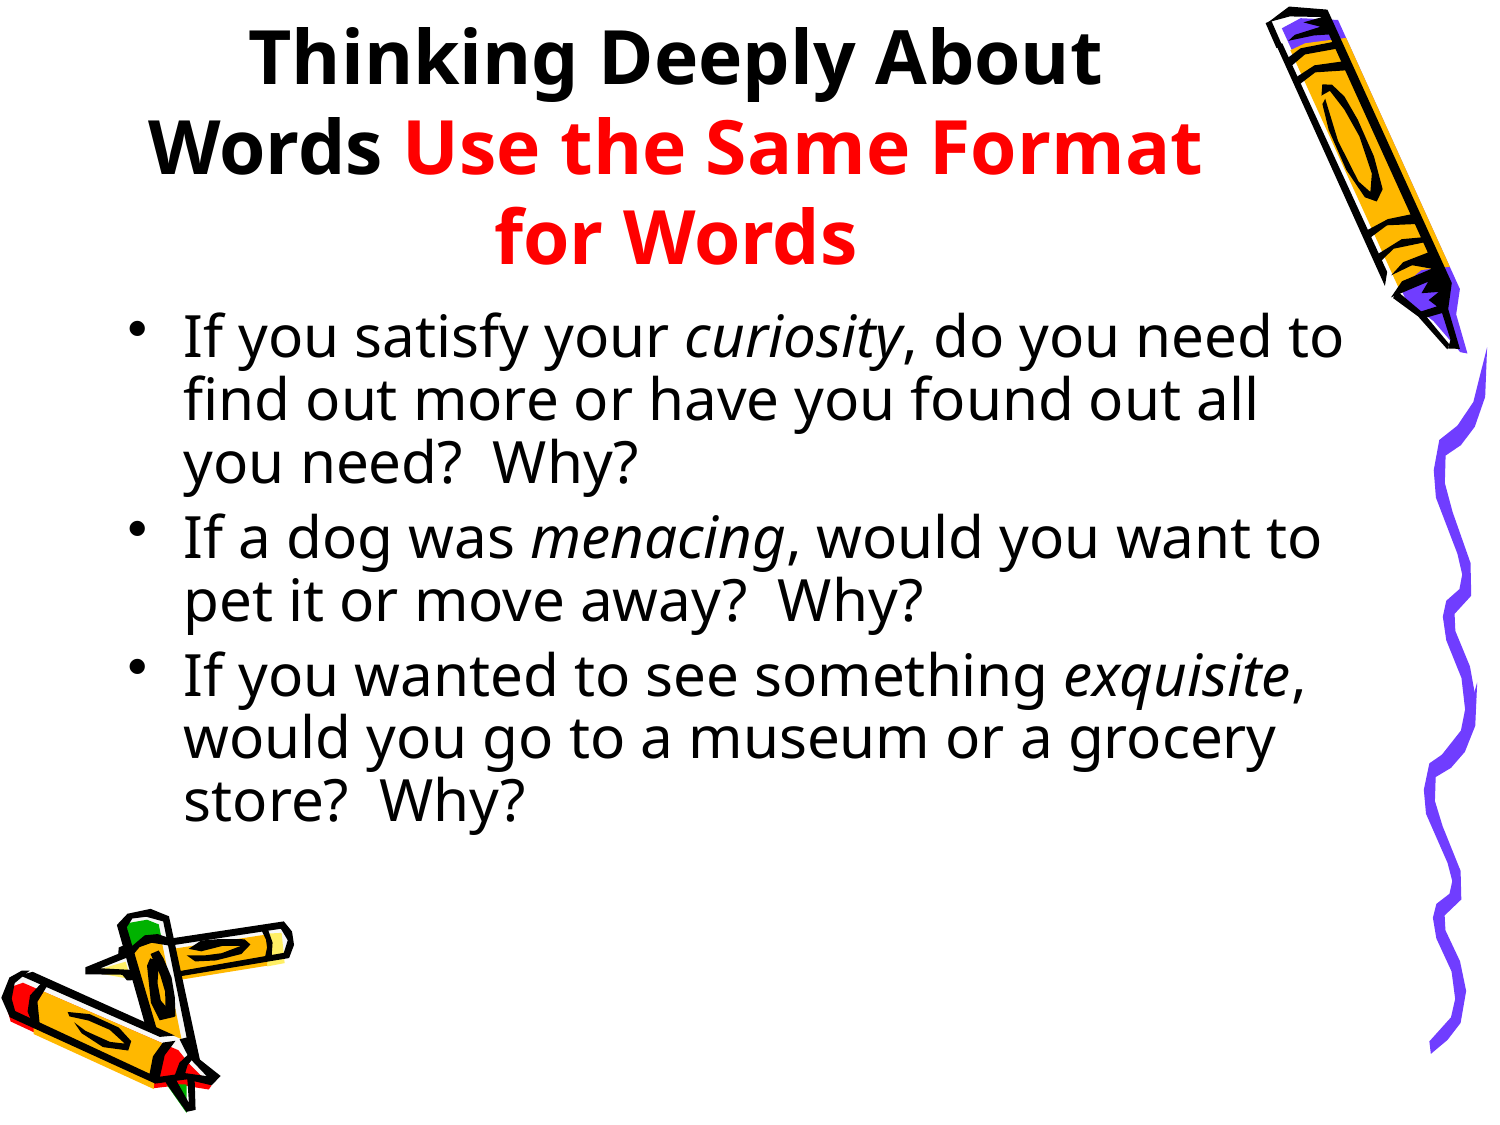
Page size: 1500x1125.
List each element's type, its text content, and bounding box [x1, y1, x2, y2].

list If you satisfy your curiosity, do you need to find out more or have you found out all you need? Why? If a dog was menacing, would you want to pet it or move away? Why? If you wanted to see something exquisite, would you go to a museum or a grocery store? Why? [112, 299, 1376, 901]
title Thinking Deeply About Words Use the Same Format for Words [112, 24, 1240, 288]
